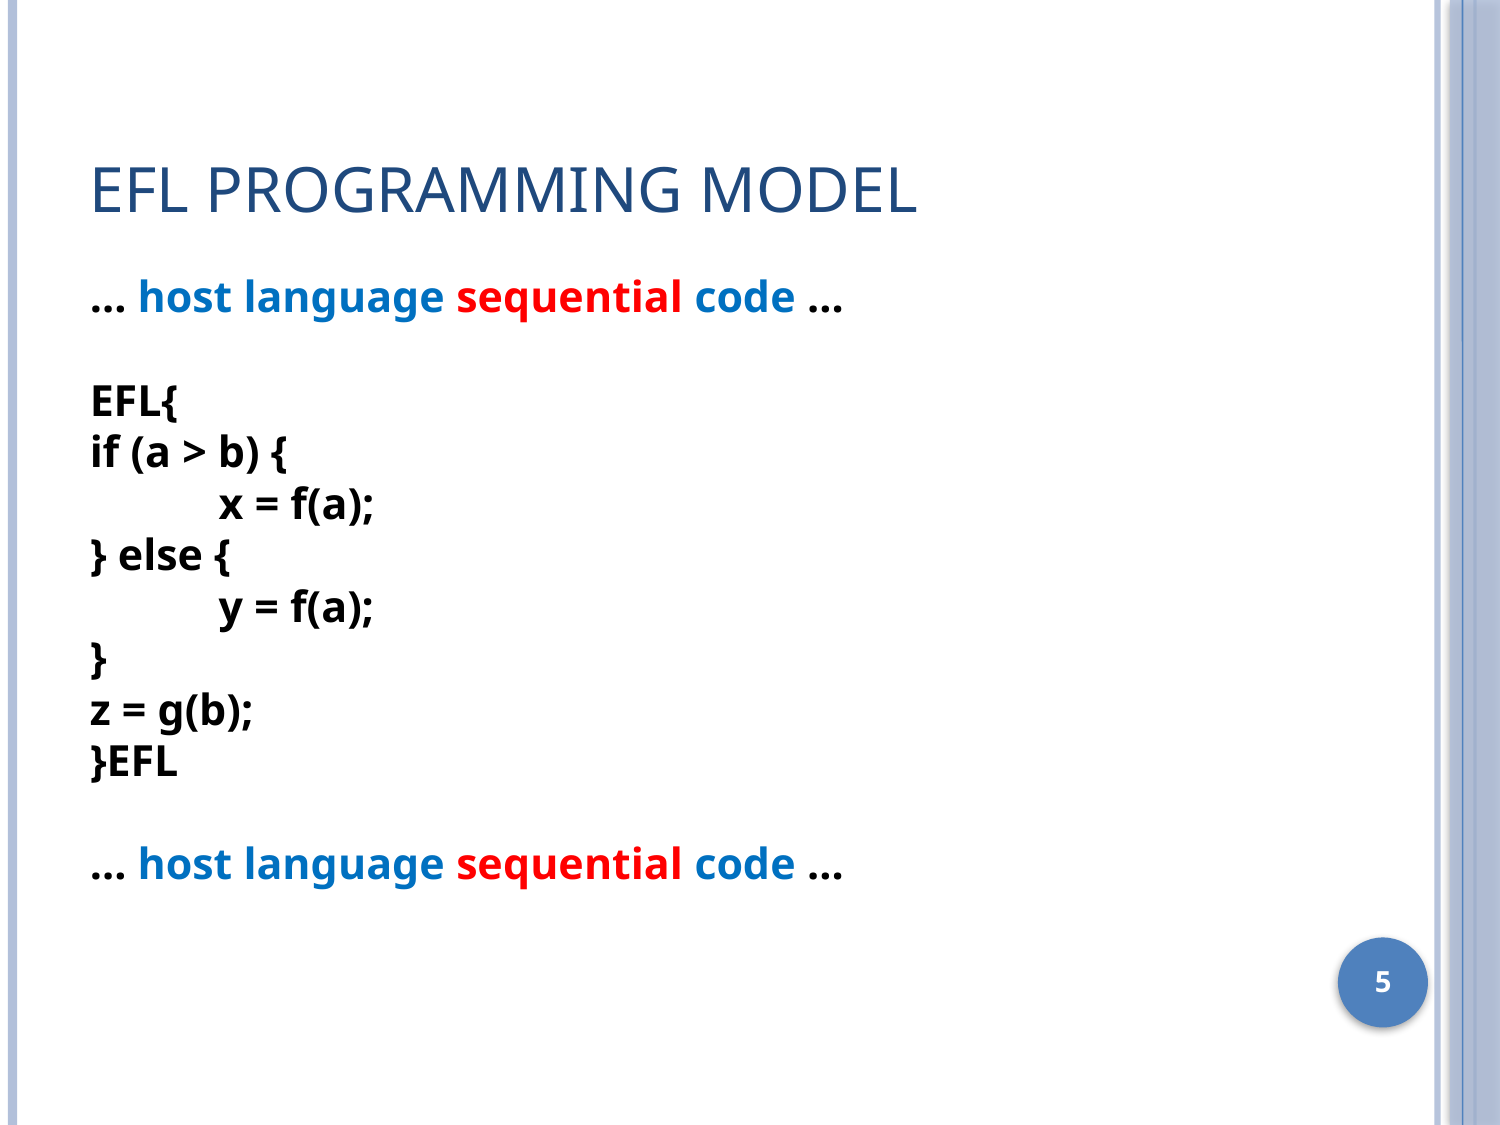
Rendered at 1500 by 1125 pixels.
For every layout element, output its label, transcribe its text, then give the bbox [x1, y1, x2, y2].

slide_number 5 [1333, 940, 1434, 1027]
list … host language sequential code … EFL{ if (a > b) { x = f(a); } else { y = f(a); } z = g(b); }EFL … host language sequential code … [75, 262, 1400, 900]
title EFL Programming Model [75, 45, 1300, 233]
